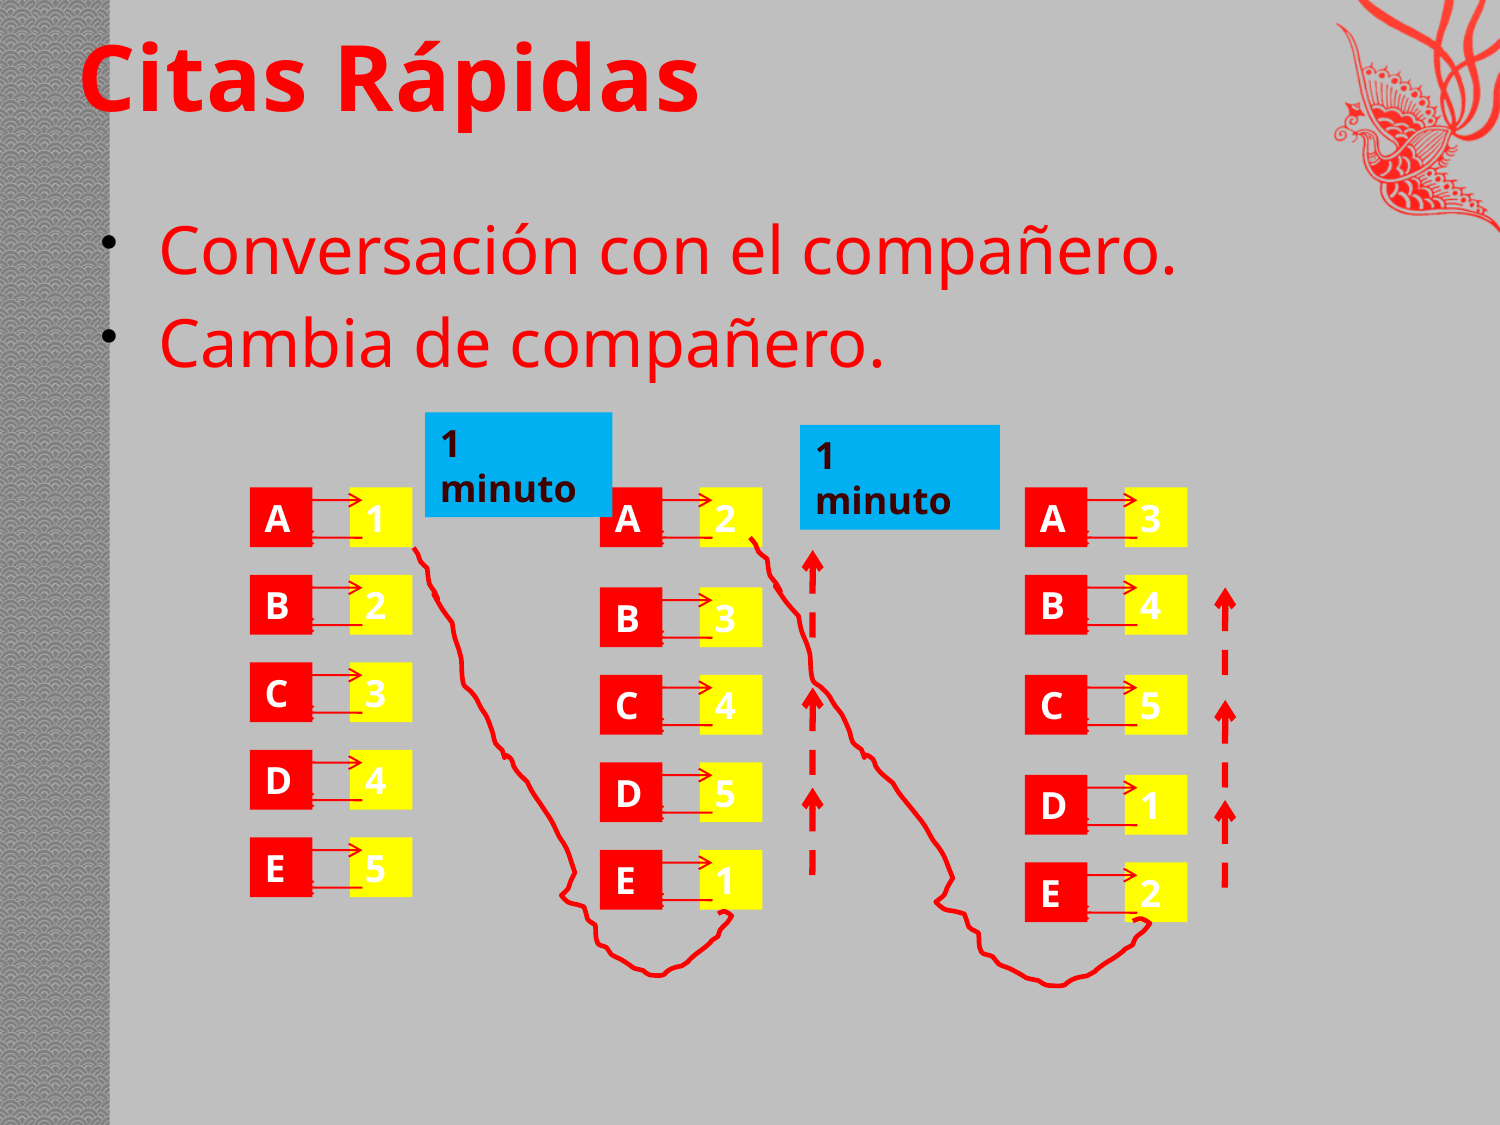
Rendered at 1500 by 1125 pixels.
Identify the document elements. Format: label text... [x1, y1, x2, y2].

text_box C [249, 662, 313, 723]
text_box D [599, 762, 663, 823]
text_box D [249, 749, 313, 810]
text_box 5 [1124, 674, 1188, 735]
text_box 2 [699, 487, 763, 548]
text_box E [249, 837, 313, 898]
text_box [780, 595, 1152, 987]
text_box 2 [349, 574, 413, 635]
text_box B [1024, 574, 1088, 635]
text_box 1 [349, 487, 413, 548]
text_box 1 minuto [800, 424, 1000, 530]
text_box A [599, 487, 663, 548]
text_box 3 [1124, 487, 1188, 548]
title Citas Rápidas [62, 0, 1413, 150]
text_box 3 [699, 587, 763, 648]
text_box 4 [699, 674, 763, 735]
text_box C [599, 674, 663, 735]
text_box D [1024, 774, 1088, 835]
text_box 1 [699, 849, 763, 910]
list En grupos de 2 o 3, usen la plantilla para planear una lección para programar una de las siguientes: Dar direcciones y los medios de transporte. o Pedir comida en un restaurante. [1334, 0, 1500, 235]
text_box 3 [349, 662, 413, 723]
list Conversación con el compañero. Cambia de compañero. [87, 200, 1438, 813]
text_box 1 minuto [425, 412, 613, 518]
text_box 5 [699, 762, 763, 823]
text_box 2 [1124, 862, 1188, 923]
text_box C [1024, 674, 1088, 735]
text_box A [249, 487, 313, 548]
text_box B [249, 574, 313, 635]
text_box 5 [349, 837, 413, 898]
text_box B [599, 587, 663, 648]
text_box E [1075, 862, 1088, 873]
text_box [749, 536, 806, 593]
text_box 1 [1124, 774, 1188, 835]
text_box A [1024, 487, 1088, 548]
text_box 4 [349, 749, 413, 810]
text_box [412, 547, 733, 977]
text_box 4 [1124, 574, 1188, 635]
